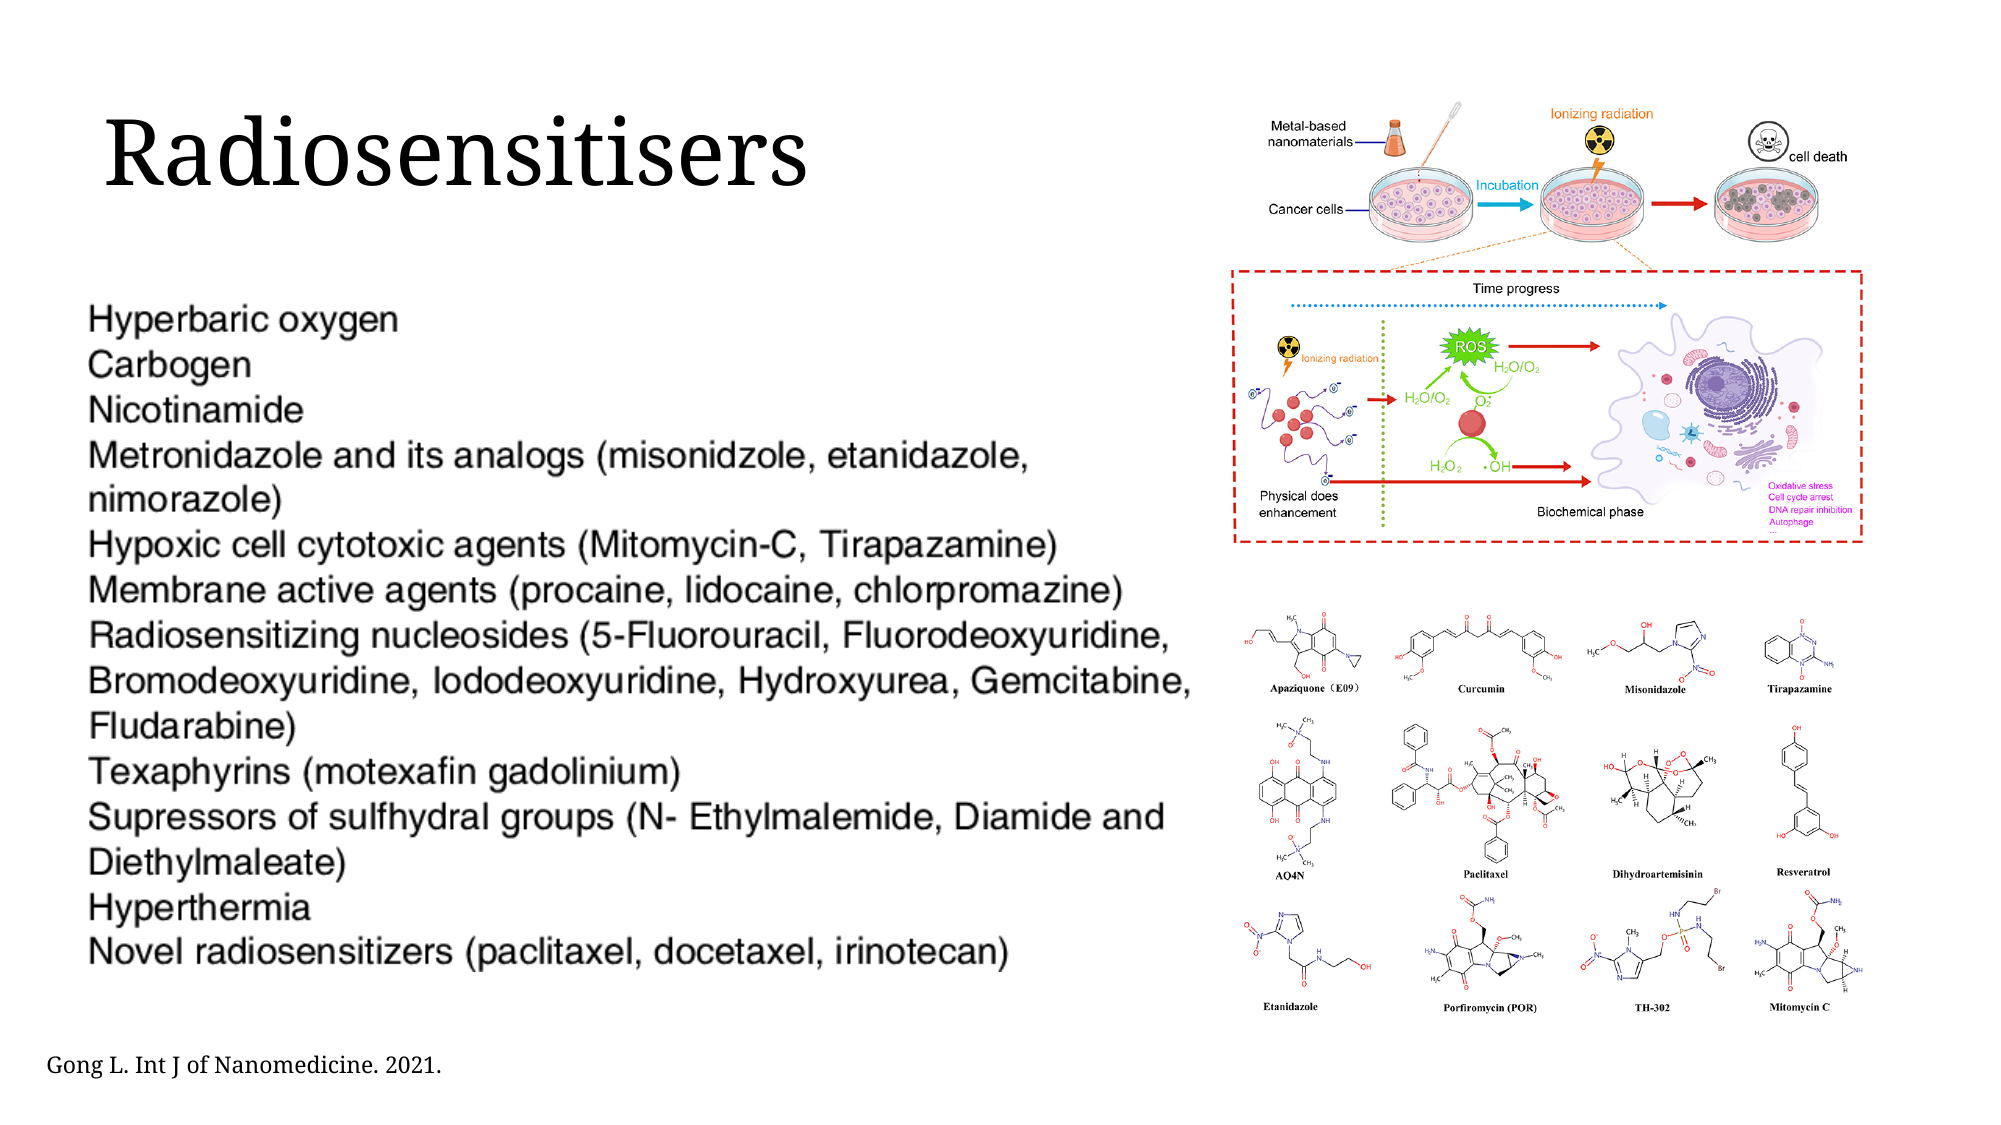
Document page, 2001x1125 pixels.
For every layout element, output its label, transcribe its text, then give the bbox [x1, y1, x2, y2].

list Gong L. Int J of Nanomedicine. 2021. [31, 1046, 701, 1100]
picture [88, 296, 1193, 972]
picture [1243, 611, 1863, 1014]
picture [1230, 101, 1863, 543]
title Radiosensitisers [88, 47, 1814, 265]
